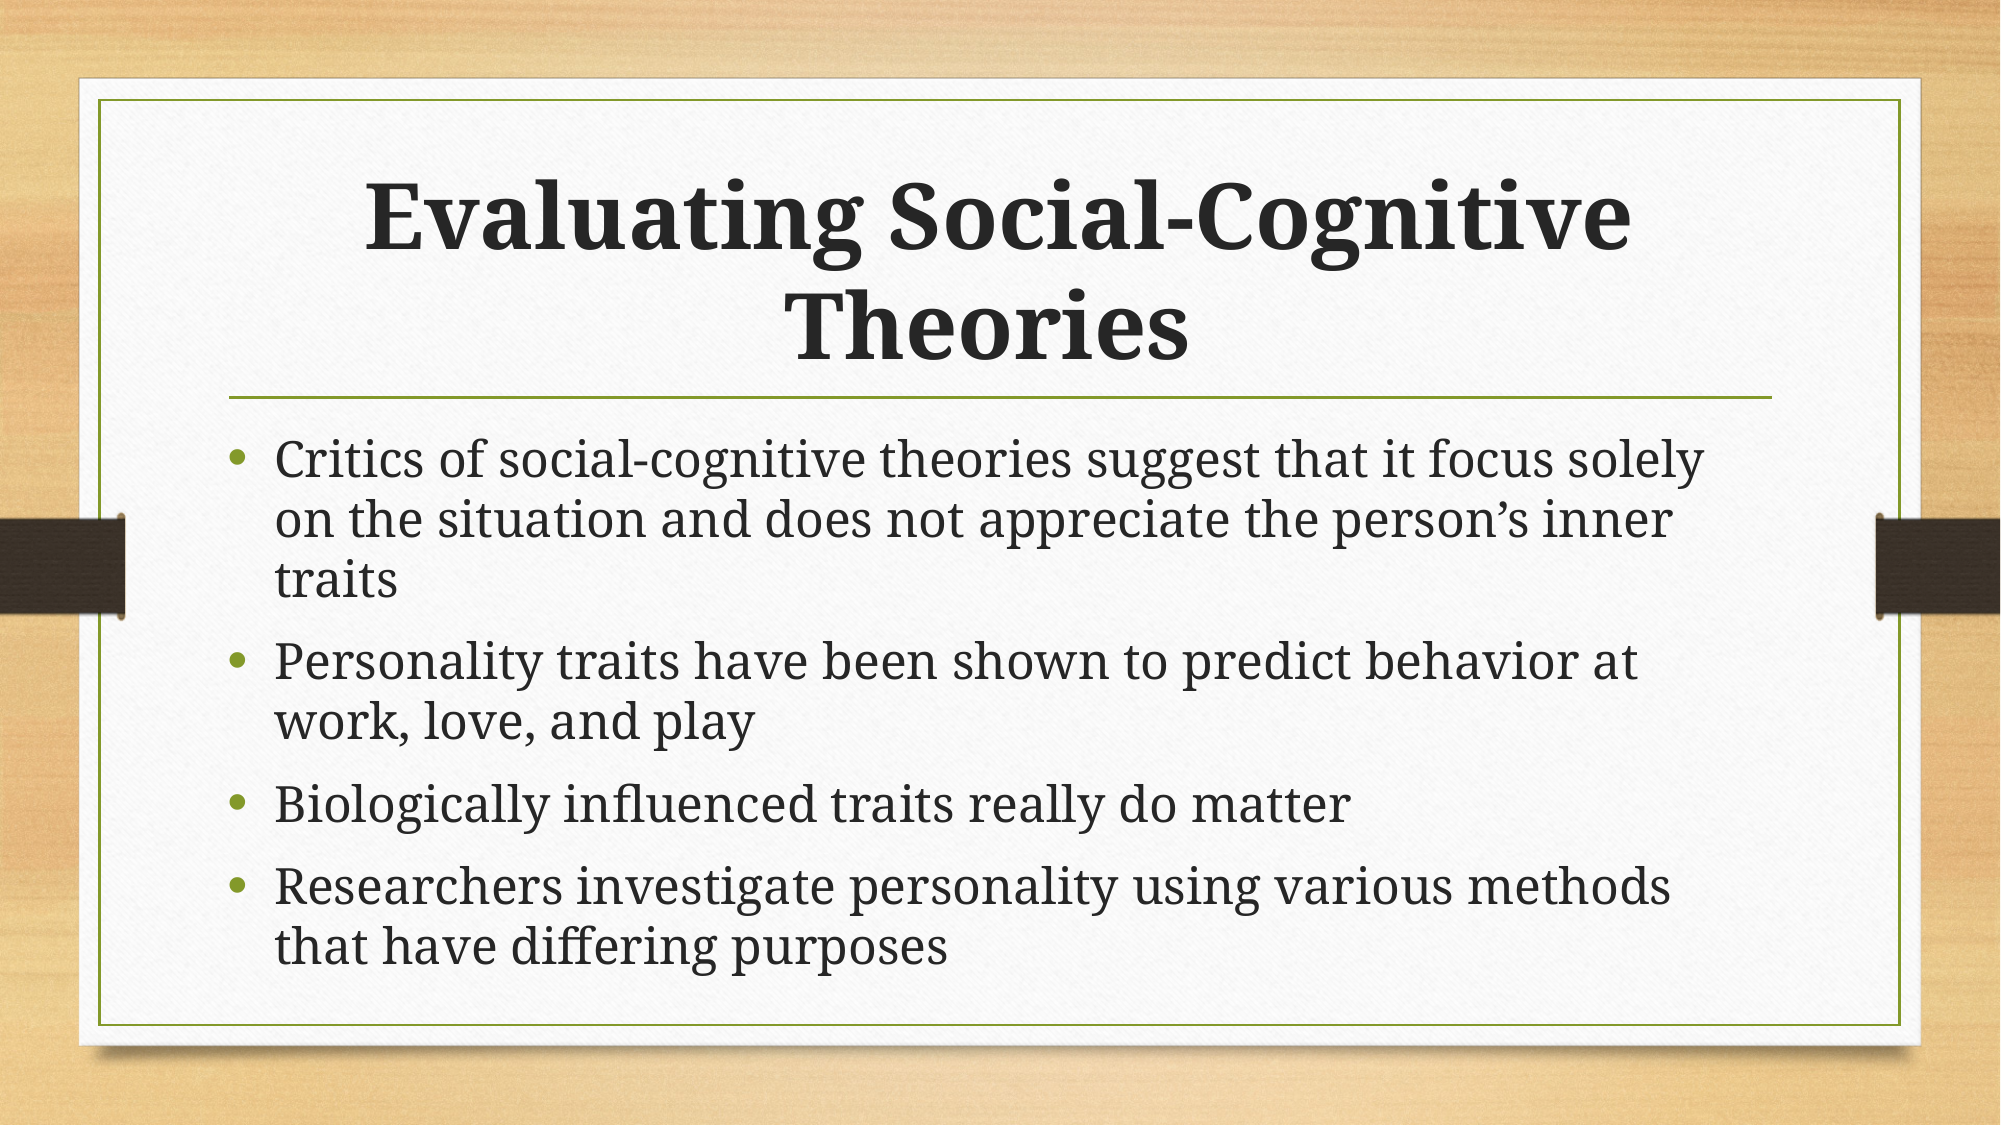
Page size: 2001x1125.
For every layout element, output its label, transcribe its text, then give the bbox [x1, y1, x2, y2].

list Critics of social-cognitive theories suggest that it focus solely on the situation and does not appreciate the person’s inner traits Personality traits have been shown to predict behavior at work, love, and play Biologically influenced traits really do matter Researchers investigate personality using various methods that have differing purposes [212, 419, 1788, 964]
title Evaluating Social-Cognitive Theories [212, 161, 1788, 375]
picture [0, 0, 2001, 1125]
